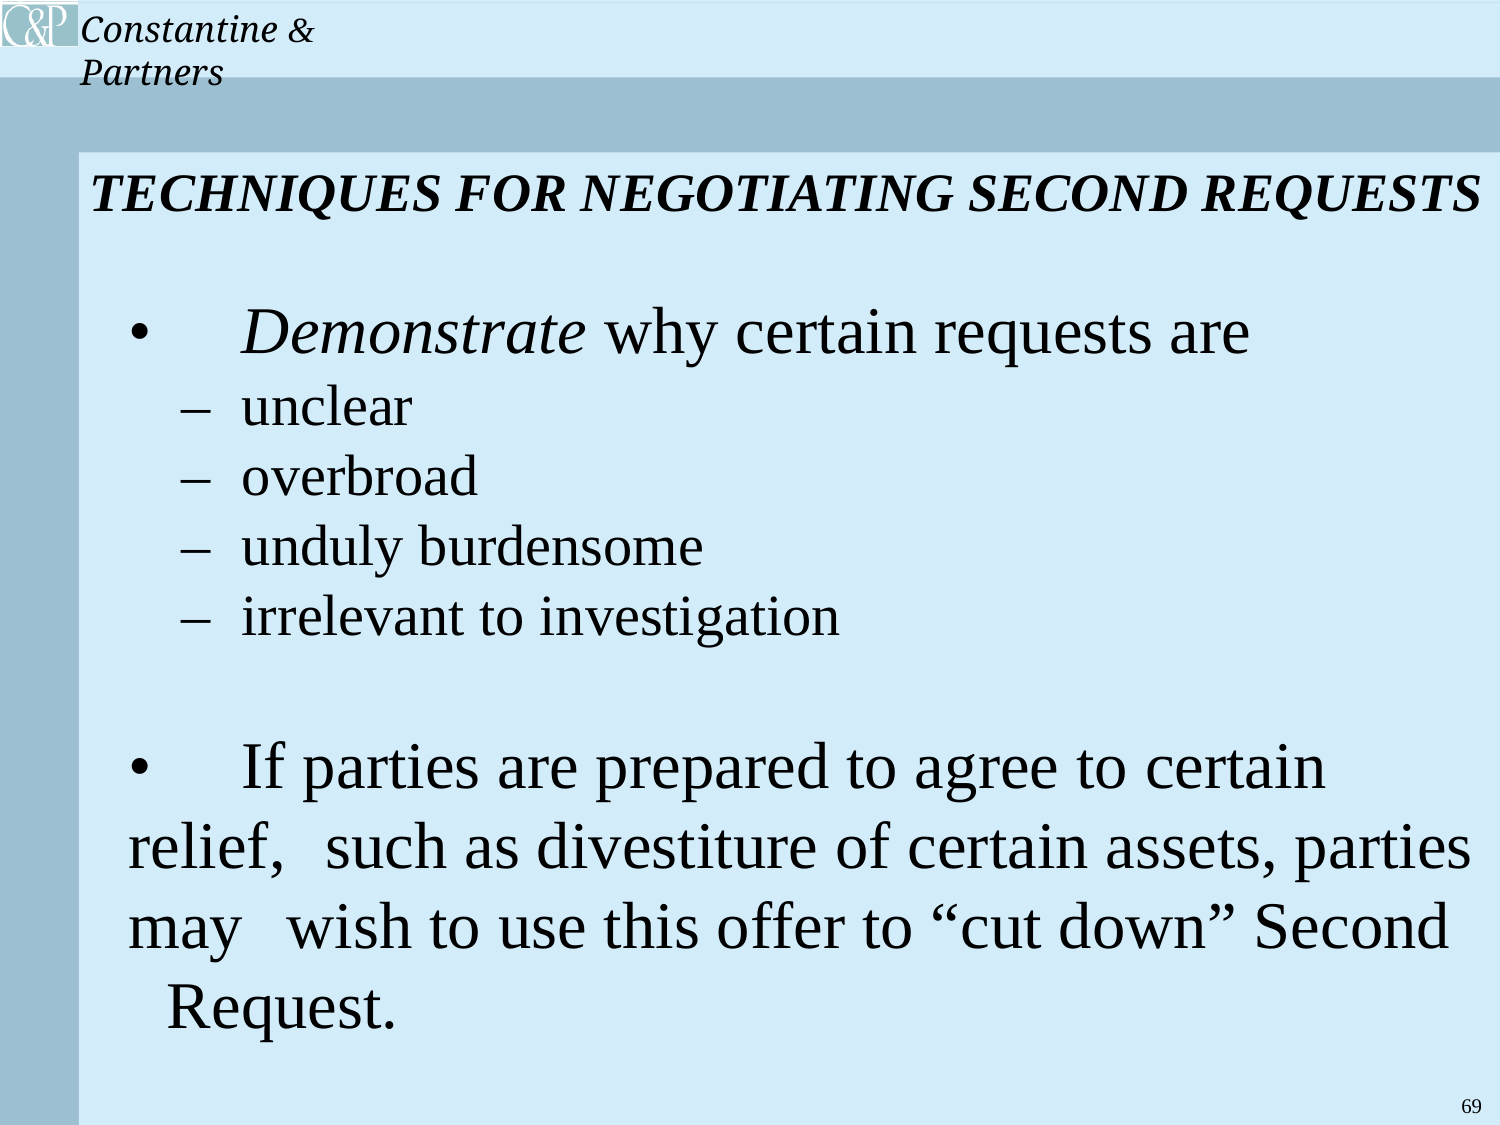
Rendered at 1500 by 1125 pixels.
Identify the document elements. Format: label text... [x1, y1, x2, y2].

text_box TECHNIQUES FOR NEGOTIATING SECOND REQUESTS [74, 149, 1500, 230]
text_box • Demonstrate why certain requests are – unclear – overbroad – unduly burdensome – irrelevant to investigation • If parties are prepared to agree to certain relief, such as divestiture of certain assets, parties may wish to use this offer to “cut down” Second Request. [74, 279, 1500, 1110]
